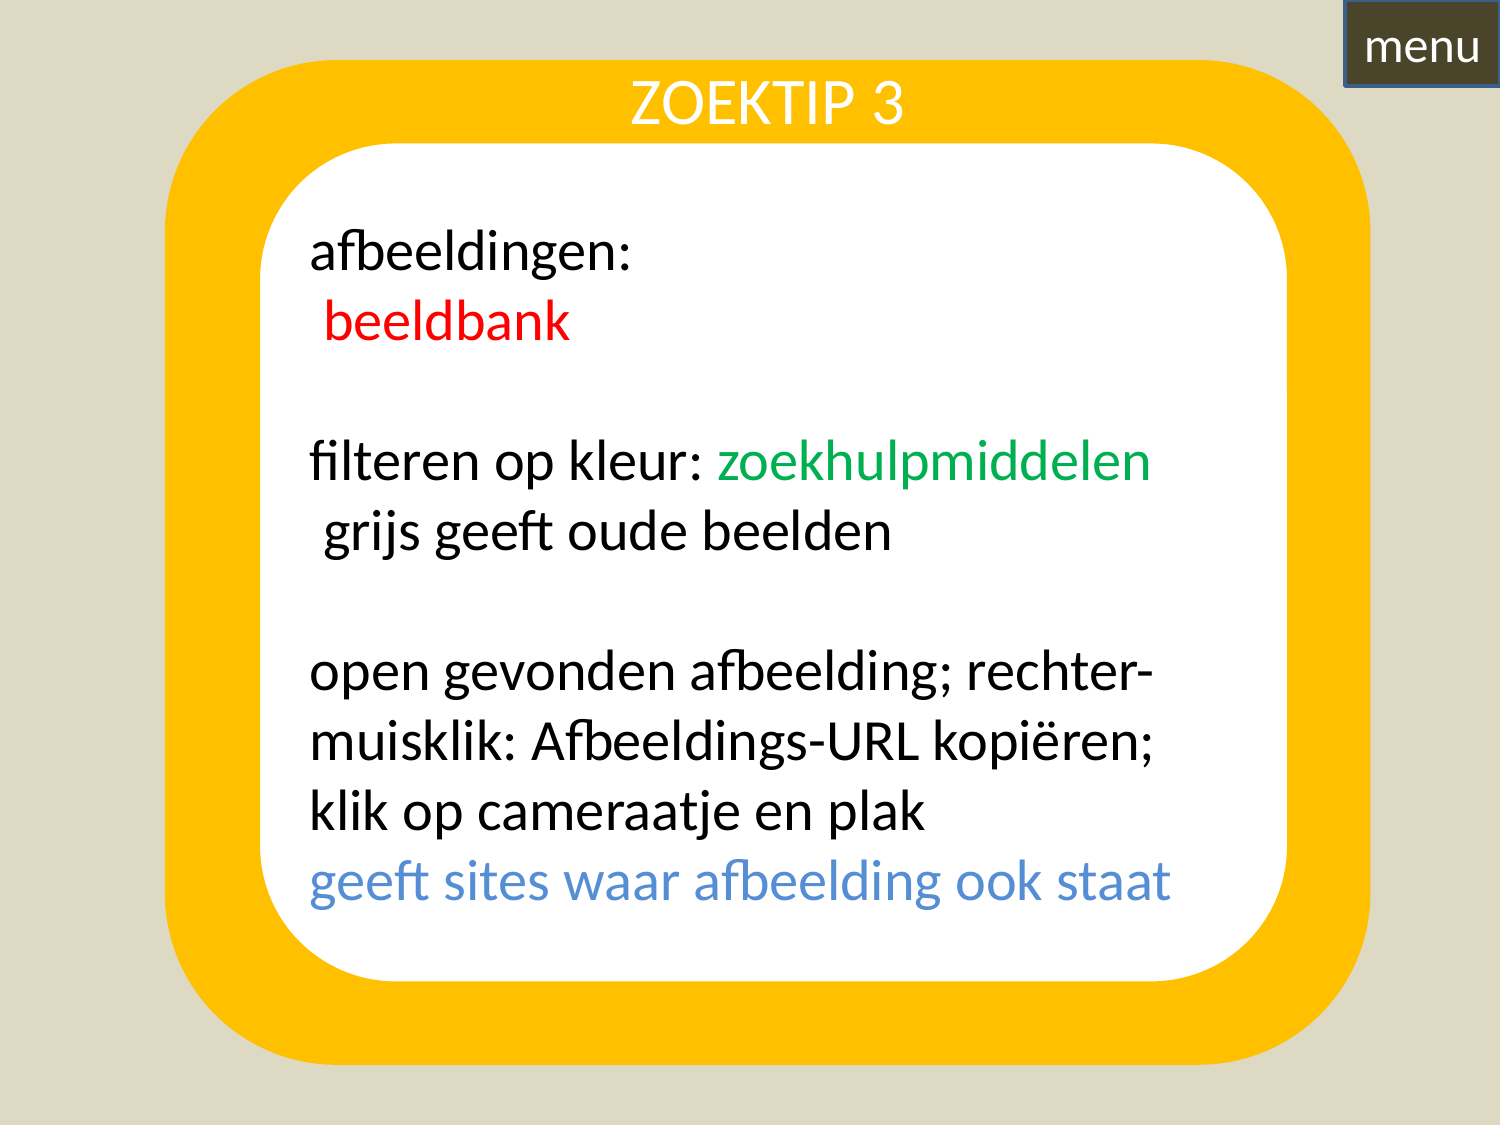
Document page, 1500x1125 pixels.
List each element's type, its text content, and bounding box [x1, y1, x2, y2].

text_box [169, 64, 1367, 1061]
text_box afbeeldingen: beeldbank filteren op kleur: zoekhulpmiddelen grijs geeft oude beelden open gevonden afbeelding; rechter-muisklik: Afbeeldings-URL kopiëren; klik op cameraatje en plak geeft sites waar afbeelding ook staat [251, 135, 1296, 990]
text_box menu [1343, 0, 1500, 88]
text_box ZOEKTIP 3 [608, 50, 928, 146]
